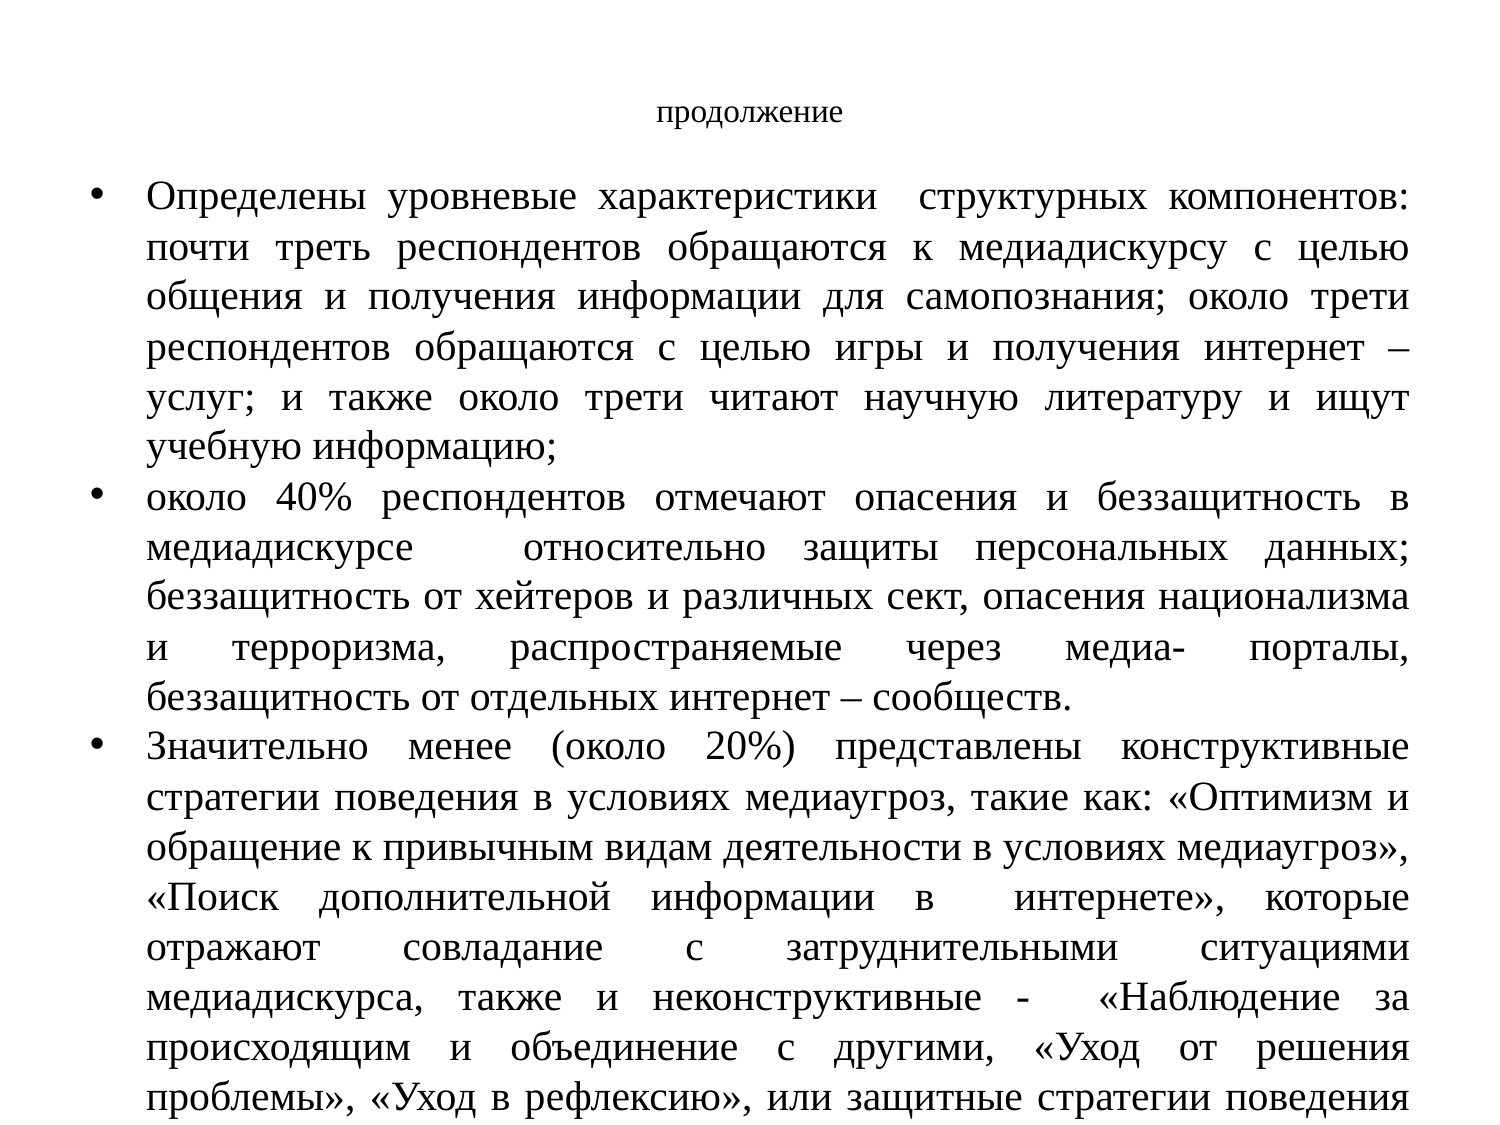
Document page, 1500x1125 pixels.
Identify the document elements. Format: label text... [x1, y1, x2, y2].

text_box продолжение [75, 45, 1425, 160]
text_box Определены уровневые характеристики структурных компонентов: почти треть респондентов обращаются к медиадискурсу с целью общения и получения информации для самопознания; около трети респондентов обращаются с целью игры и получения интернет – услуг; и также около трети читают научную литературу и ищут учебную информацию; около 40% респондентов отмечают опасения и беззащитность в медиадискурсе относительно защиты персональных данных; беззащитность от хейтеров и различных сект, опасения национализма и терроризма, распространяемые через медиа- порталы, беззащитность от отдельных интернет – сообществ. Значительно менее (около 20%) представлены конструктивные стратегии поведения в условиях медиаугроз, такие как: «Оптимизм и обращение к привычным видам деятельности в условиях медиаугроз», «Поиск дополнительной информации в интернете», которые отражают совладание с затруднительными ситуациями медиадискурса, также и неконструктивные - «Наблюдение за происходящим и объединение с другими, «Уход от решения проблемы», «Уход в рефлексию», или защитные стратегии поведения при медиаугрозах. [75, 160, 1425, 1005]
